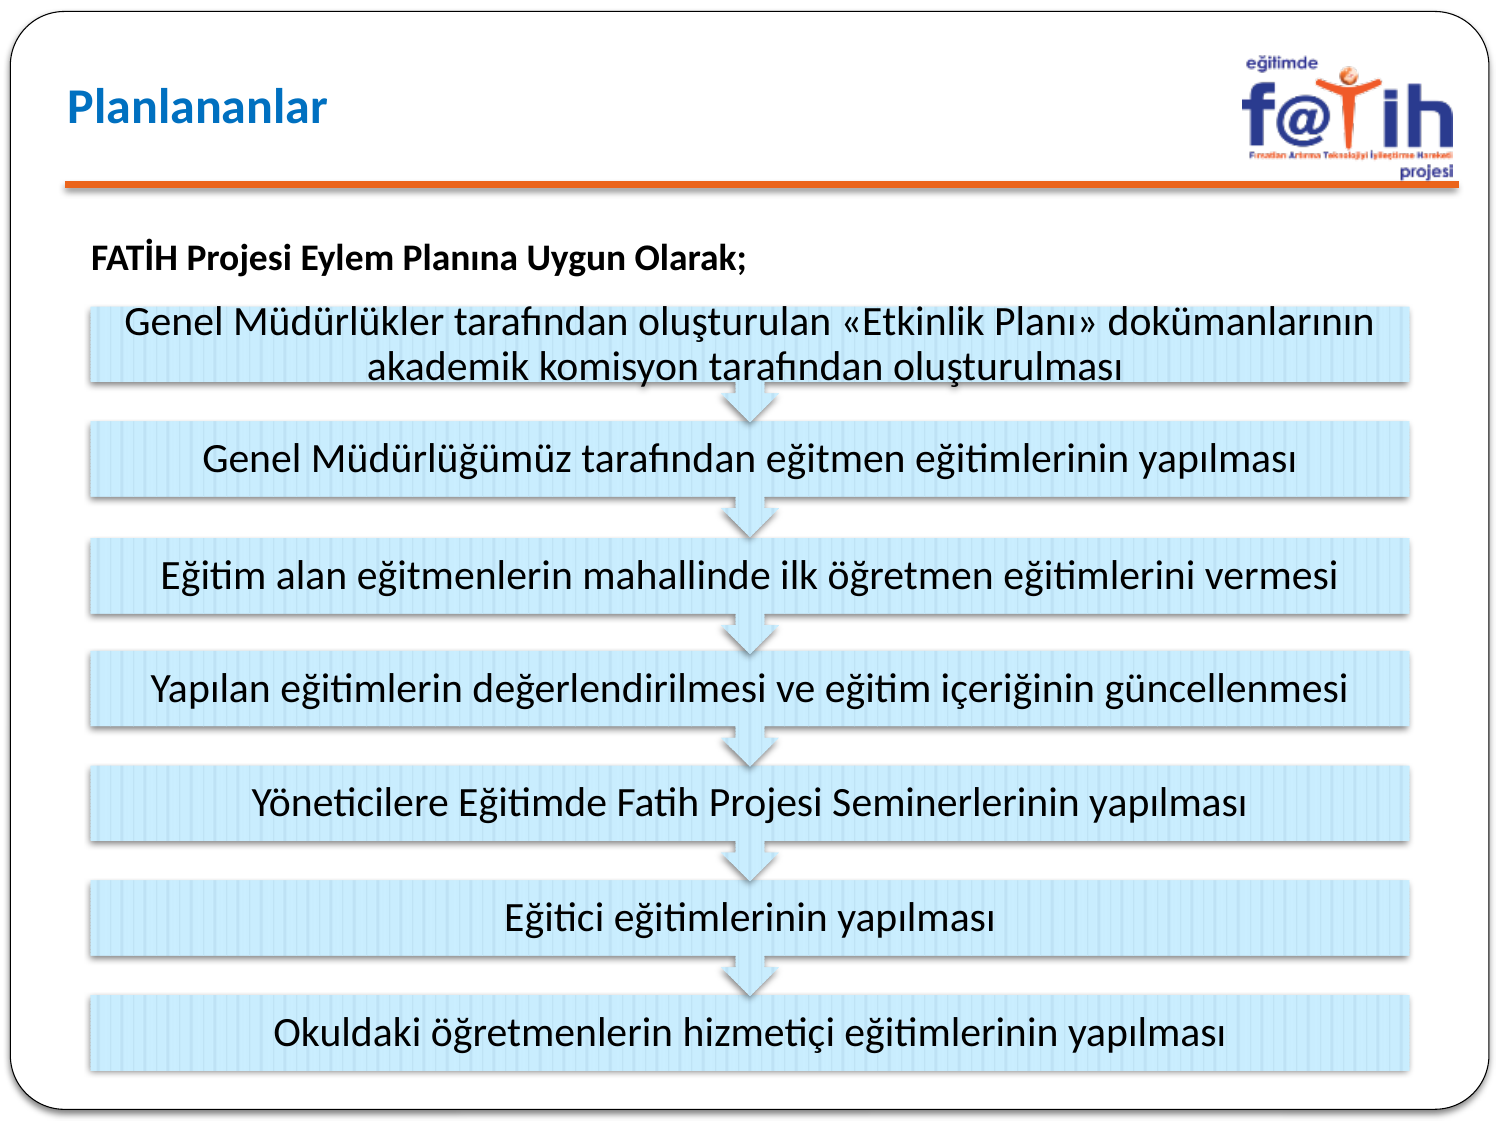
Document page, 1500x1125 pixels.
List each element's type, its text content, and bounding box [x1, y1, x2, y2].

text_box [90, 306, 1410, 1071]
picture [1242, 54, 1453, 180]
text_box Planlananlar [53, 66, 1187, 149]
text_box FATİH Projesi Eylem Planına Uygun Olarak; [76, 180, 1495, 286]
